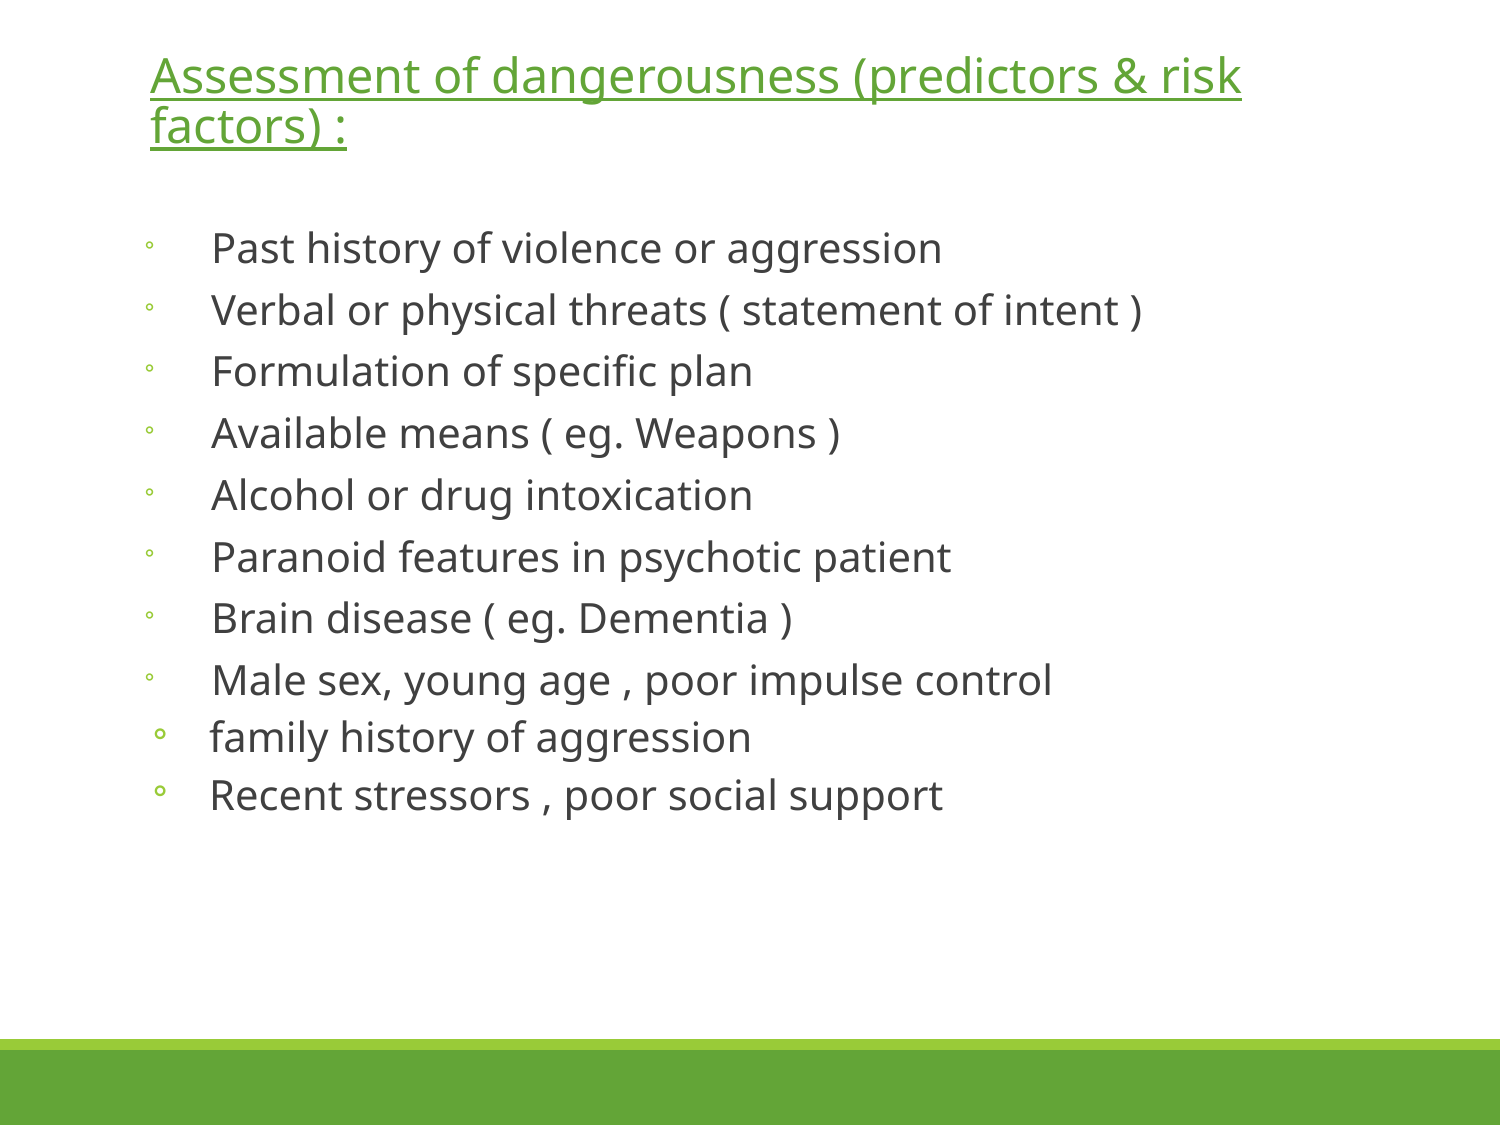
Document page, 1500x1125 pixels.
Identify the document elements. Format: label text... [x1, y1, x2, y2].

title Assessment of dangerousness (predictors & risk factors) : [135, 47, 1373, 161]
list Past history of violence or aggression Verbal or physical threats ( statement of intent ) Formulation of specific plan Available means ( eg. Weapons ) Alcohol or drug intoxication Paranoid features in psychotic patient Brain disease ( eg. Dementia ) Male sex, young age , poor impulse control family history of aggression Recent stressors , poor social support [135, 219, 1373, 963]
